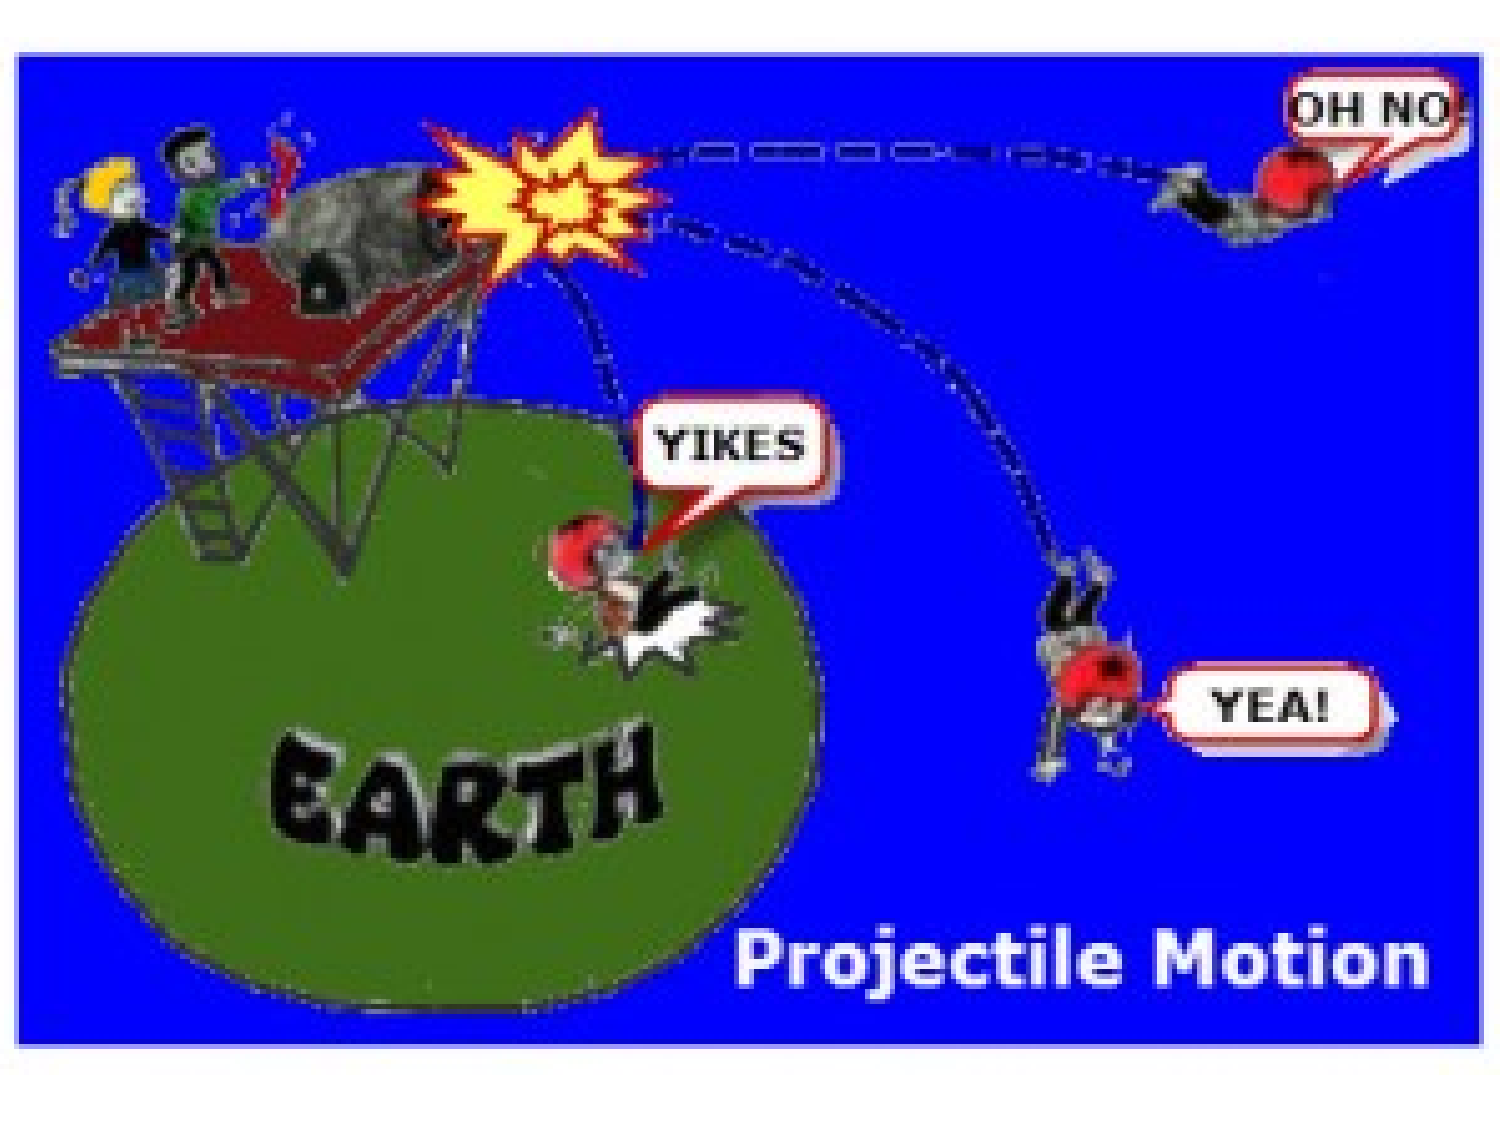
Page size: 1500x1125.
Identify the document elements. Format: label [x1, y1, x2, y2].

list [0, 37, 1500, 1076]
